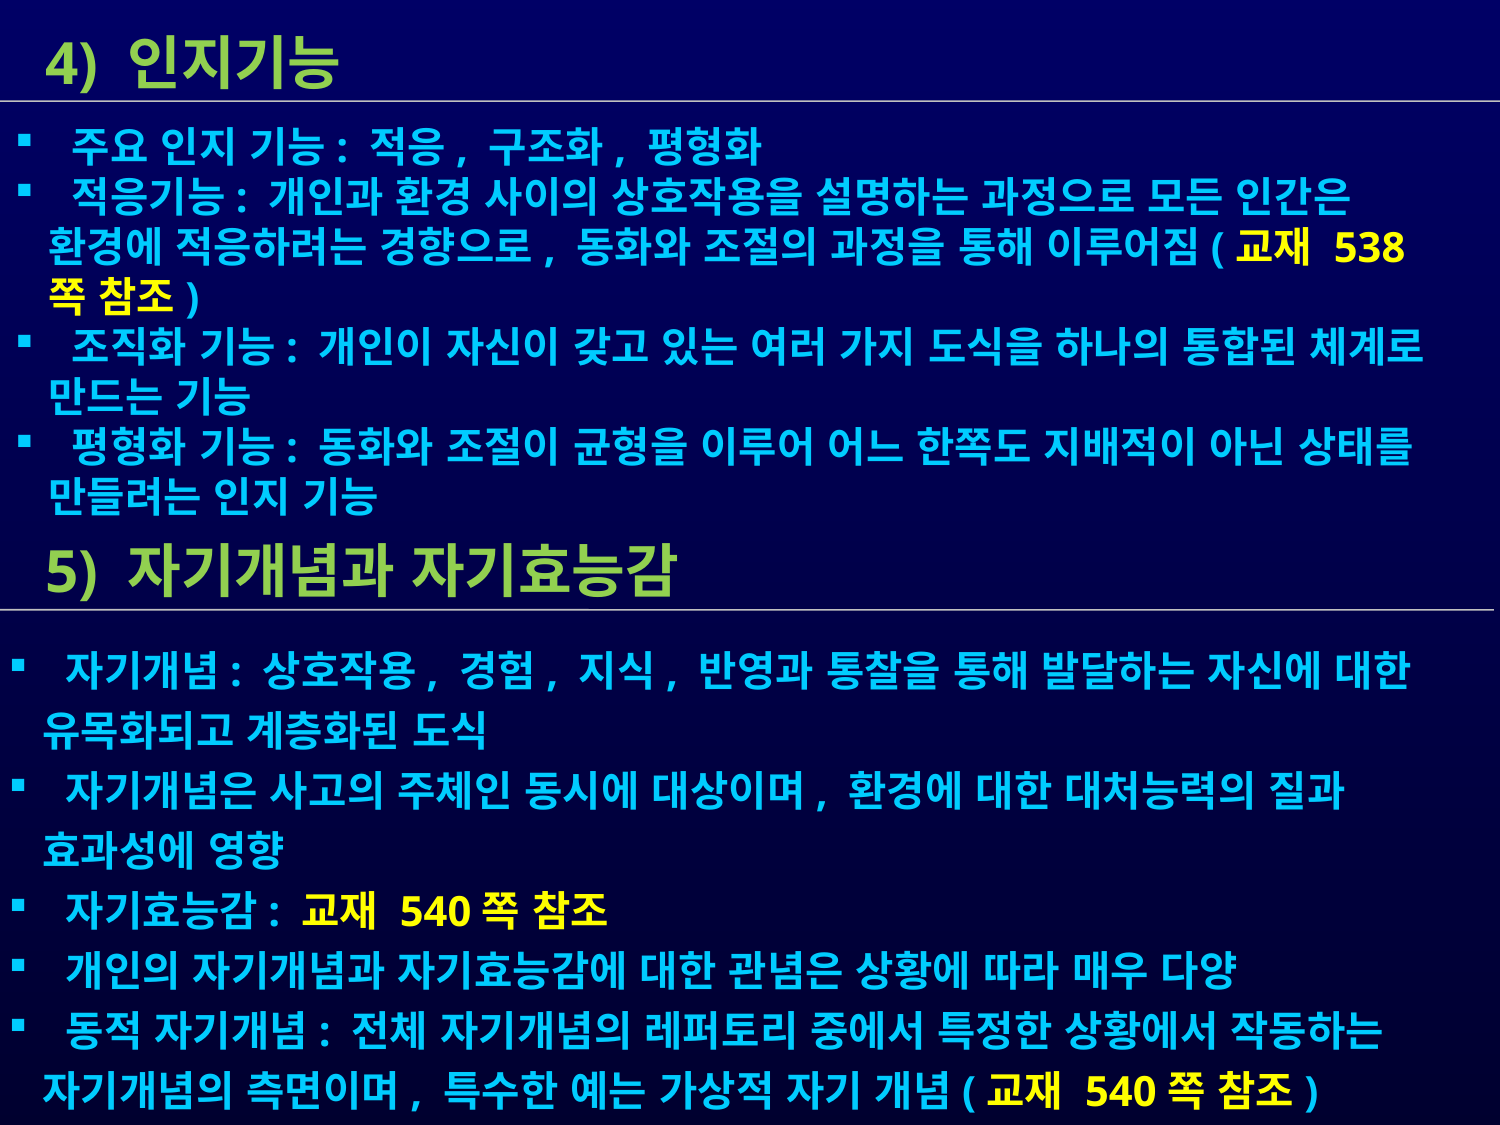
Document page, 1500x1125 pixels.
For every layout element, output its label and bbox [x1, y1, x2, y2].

text_box [0, 18, 1500, 1125]
